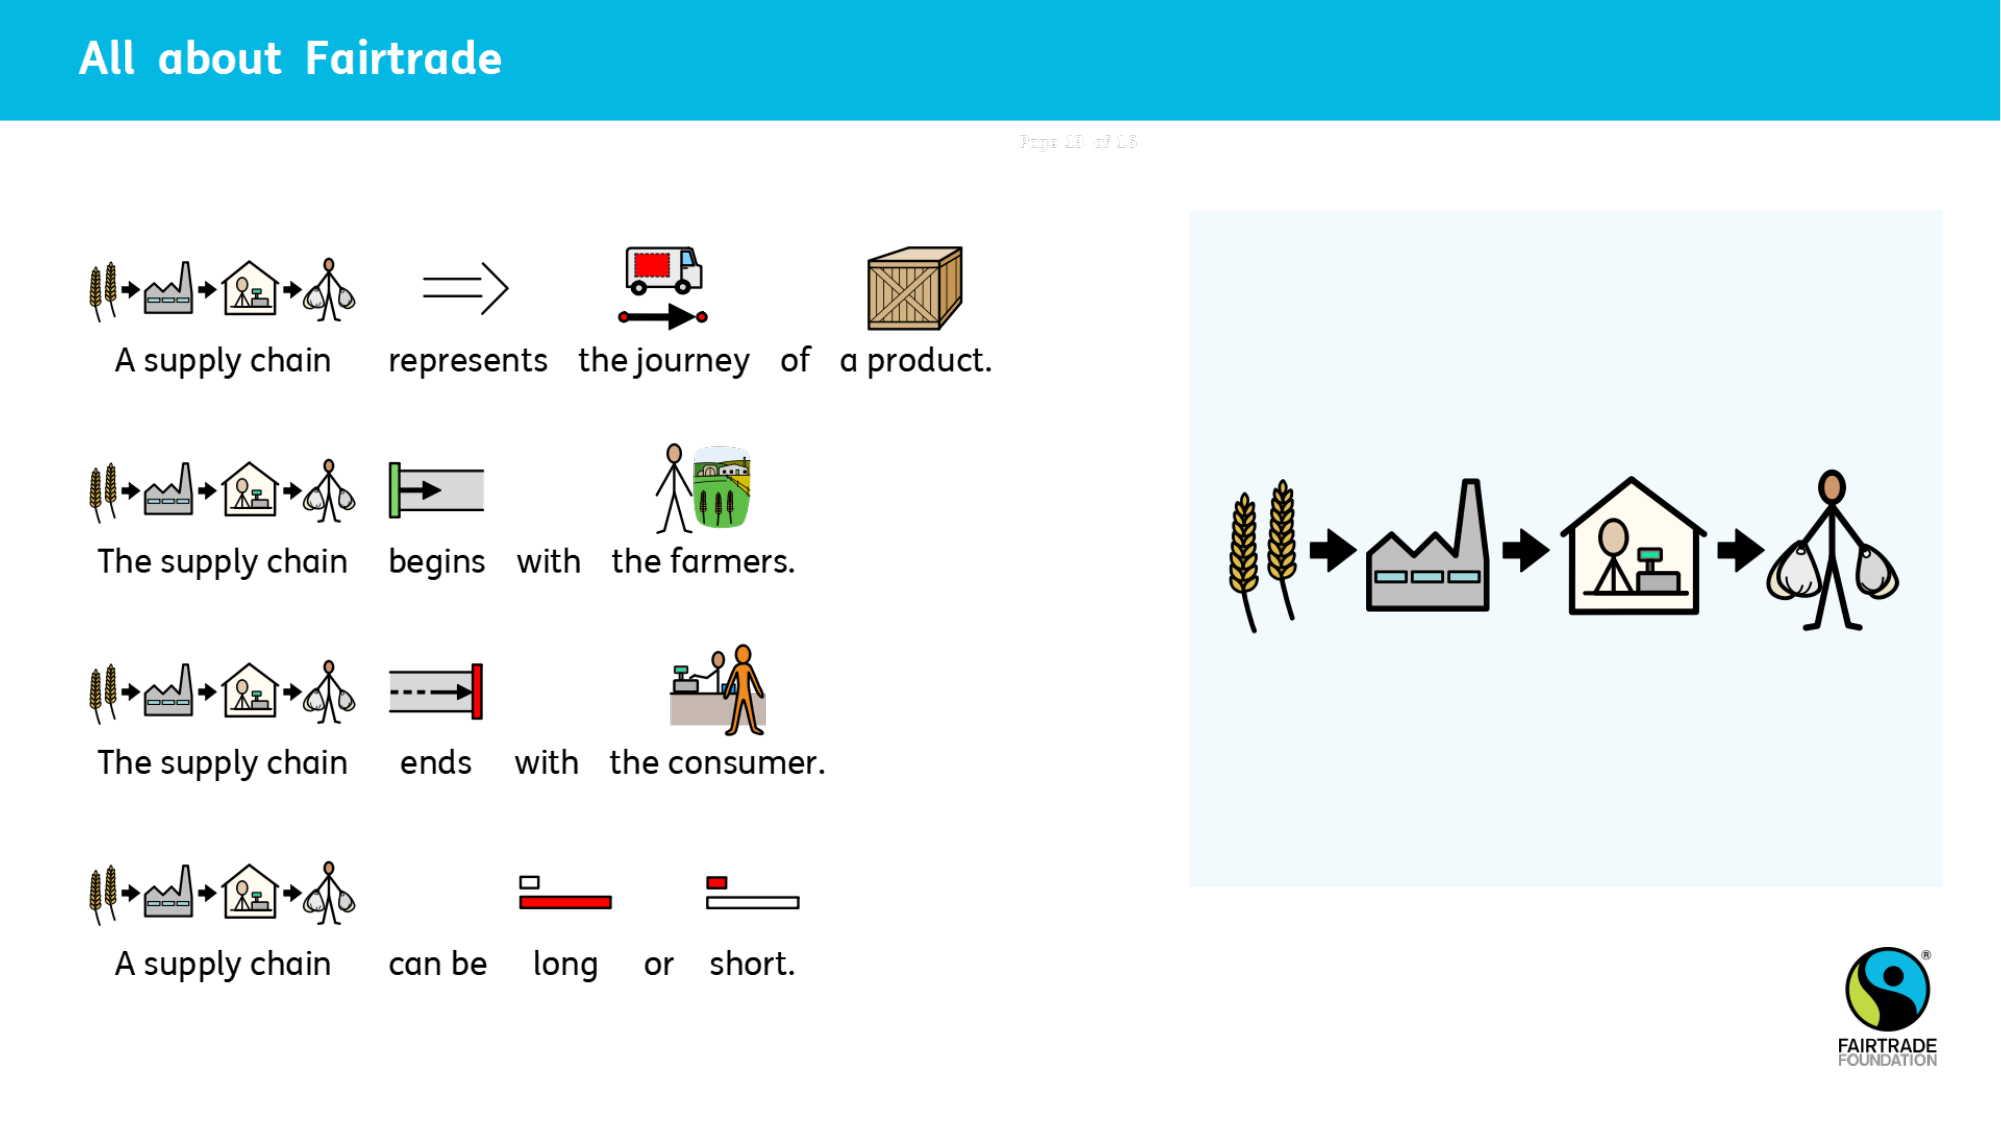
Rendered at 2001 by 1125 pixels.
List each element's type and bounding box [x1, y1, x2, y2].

picture [331, 51, 353, 74]
picture [371, 43, 404, 74]
picture [125, 40, 134, 74]
picture [1839, 947, 1938, 1066]
picture [425, 51, 446, 74]
picture [479, 51, 501, 74]
picture [360, 51, 366, 74]
picture [239, 51, 261, 74]
picture [159, 51, 181, 74]
picture [264, 43, 281, 74]
picture [896, 121, 1149, 178]
picture [58, 210, 1943, 1049]
picture [111, 40, 120, 74]
picture [80, 41, 108, 74]
picture [408, 51, 422, 74]
picture [308, 41, 328, 74]
picture [188, 40, 235, 74]
picture [452, 40, 475, 74]
picture [360, 39, 367, 45]
